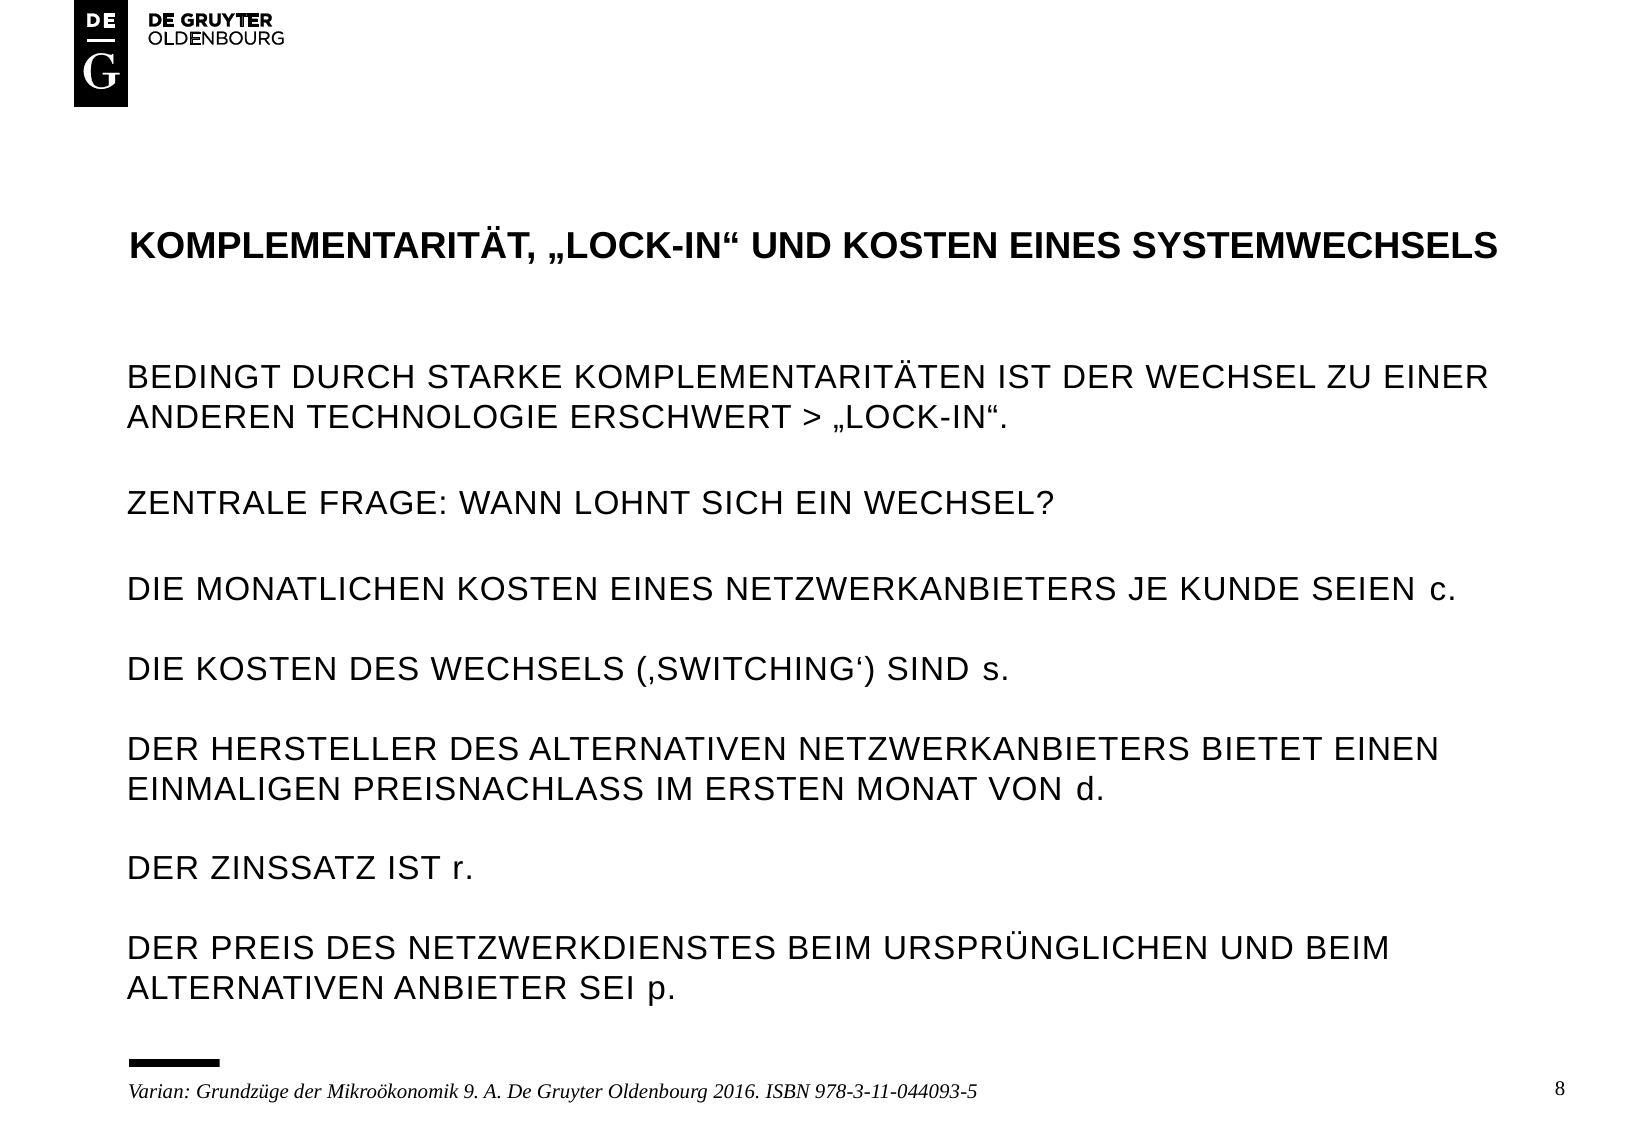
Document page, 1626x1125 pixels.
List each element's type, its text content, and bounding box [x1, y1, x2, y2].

slide_number 8 [1554, 1074, 1614, 1104]
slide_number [128, 1077, 1539, 1108]
list Bedingt durch starke komplementaritäten ist der wechsel zu einer anderen technologie erschwert > „lock-in“. Zentrale frage: wann lohnt sich ein wechsel? Die monatlichen kosten eines netzwerkanbieters je kunde seien c. Die kosten des wechsels (‚switching‘) sind s. Der hersteller des alternativen netzwerkanbieters bietet einen einmaligen Preisnachlass im ersten Monat von d. Der zinssatz ist r. Der preis des netzwerkdienstes beim ursprünglichen und beim alternativen anbieter sei p. [126, 355, 1554, 1018]
title Komplementarität, „lock-in“ und kosten eines systemwechsels [129, 221, 1556, 286]
